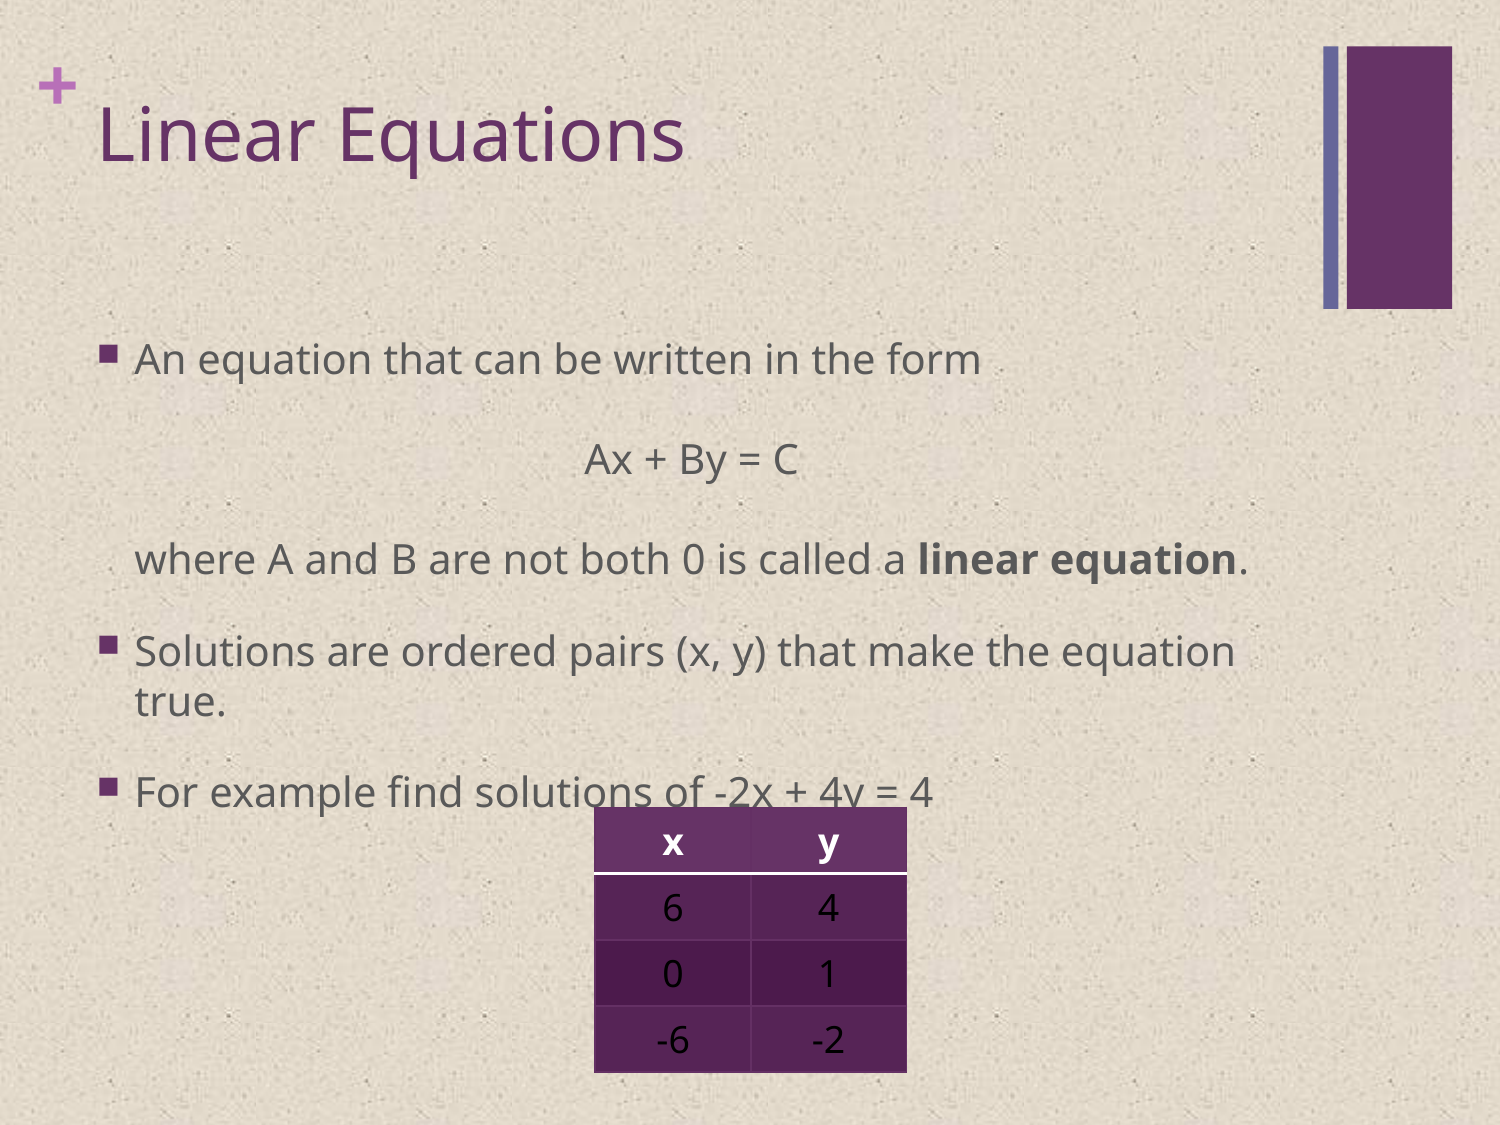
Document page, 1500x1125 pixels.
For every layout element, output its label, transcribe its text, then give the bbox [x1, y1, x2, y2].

table_cell -2 [752, 1007, 906, 1071]
picture [0, 0, 1500, 1125]
table_cell -6 [596, 1007, 750, 1071]
table_header y [752, 808, 906, 872]
table_header x [596, 808, 750, 872]
table_cell 6 [596, 875, 750, 939]
table_cell 4 [752, 875, 906, 939]
table_cell 0 [596, 941, 750, 1005]
title Linear Equations [81, 79, 1322, 263]
table_cell 1 [752, 941, 906, 1005]
list An equation that can be written in the form Ax + By = C where A and B are not both 0 is called a linear equation. Solutions are ordered pairs (x, y) that make the equation true. For example find solutions of -2x + 4y = 4 [81, 324, 1322, 1005]
